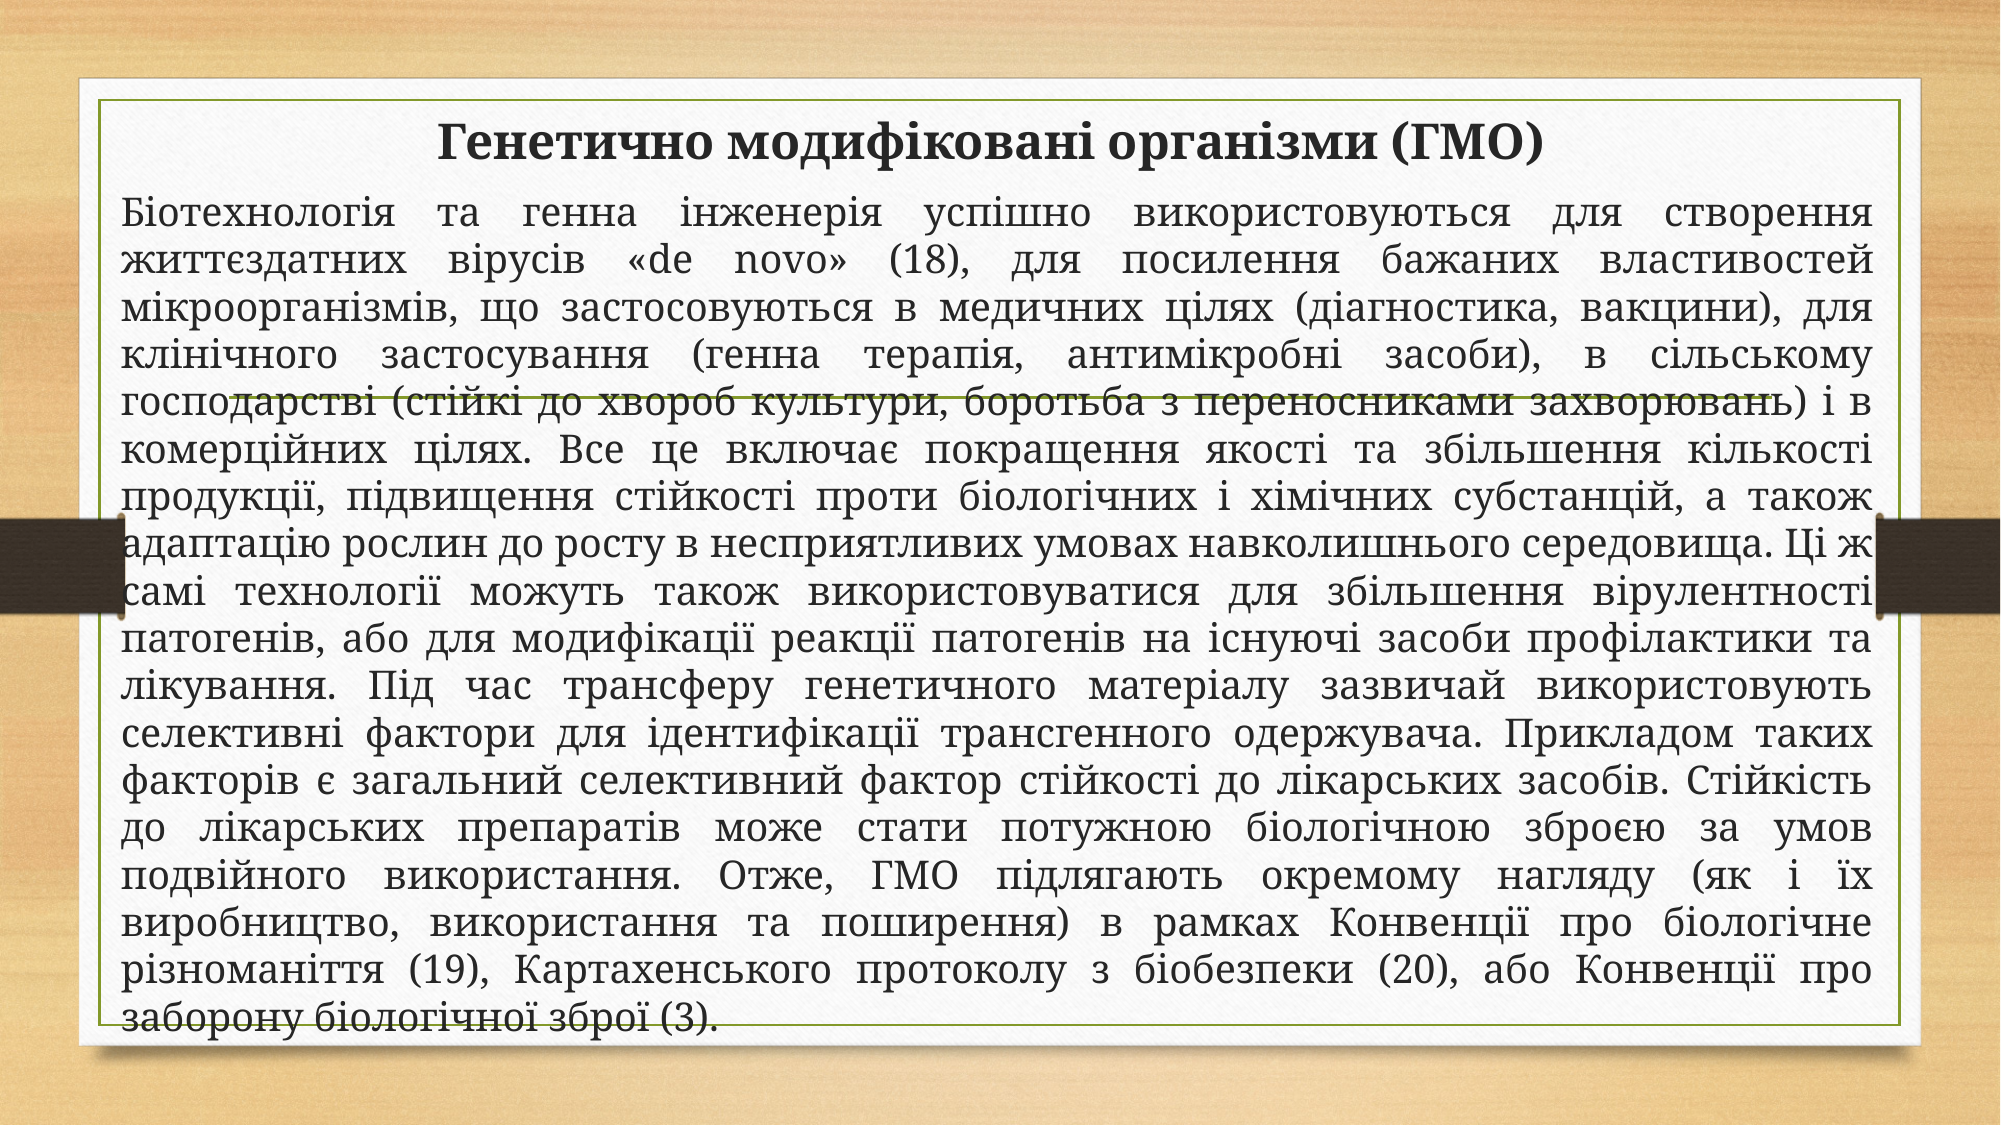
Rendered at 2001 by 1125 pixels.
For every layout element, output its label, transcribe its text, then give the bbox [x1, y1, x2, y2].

picture [0, 0, 2001, 1125]
list Генетично модифіковані організми (ГМО) Біотехнологія та генна інженерія успішно використовуються для створення життєздатних вірусів «de novo» (18), для посилення бажаних властивостей мікроорганізмів, що застосовуються в медичних цілях (діагностика, вакцини), для клінічного застосування (генна терапія, антимікробні засоби), в сільському господарстві (стійкі до хвороб культури, боротьба з переносниками захворювань) і в комерційних цілях. Все це включає покращення якості та збільшення кількості продукції, підвищення стійкості проти біологічних і хімічних субстанцій, а також адаптацію рослин до росту в несприятливих умовах навколишнього середовища. Ці ж самі технології можуть також використовуватися для збільшення вірулентності патогенів, або для модифікації реакції патогенів на існуючі засоби профілактики та лікування. Під час трансферу генетичного матеріалу зазвичай використовують селективні фактори для ідентифікації трансгенного одержувача. Прикладом таких факторів є загальний селективний фактор стійкості до лікарських засобів. Стійкість до лікарських препаратів може стати потужною біологічною зброєю за умов подвійного використання. Отже, ГМО підлягають окремому нагляду (як і їх виробництво, використання та поширення) в рамках Конвенції про біологічне різноманіття (19), Картахенського протоколу з біобезпеки (20), або Конвенції про заборону біологічної зброї (3). [105, 102, 1890, 1052]
